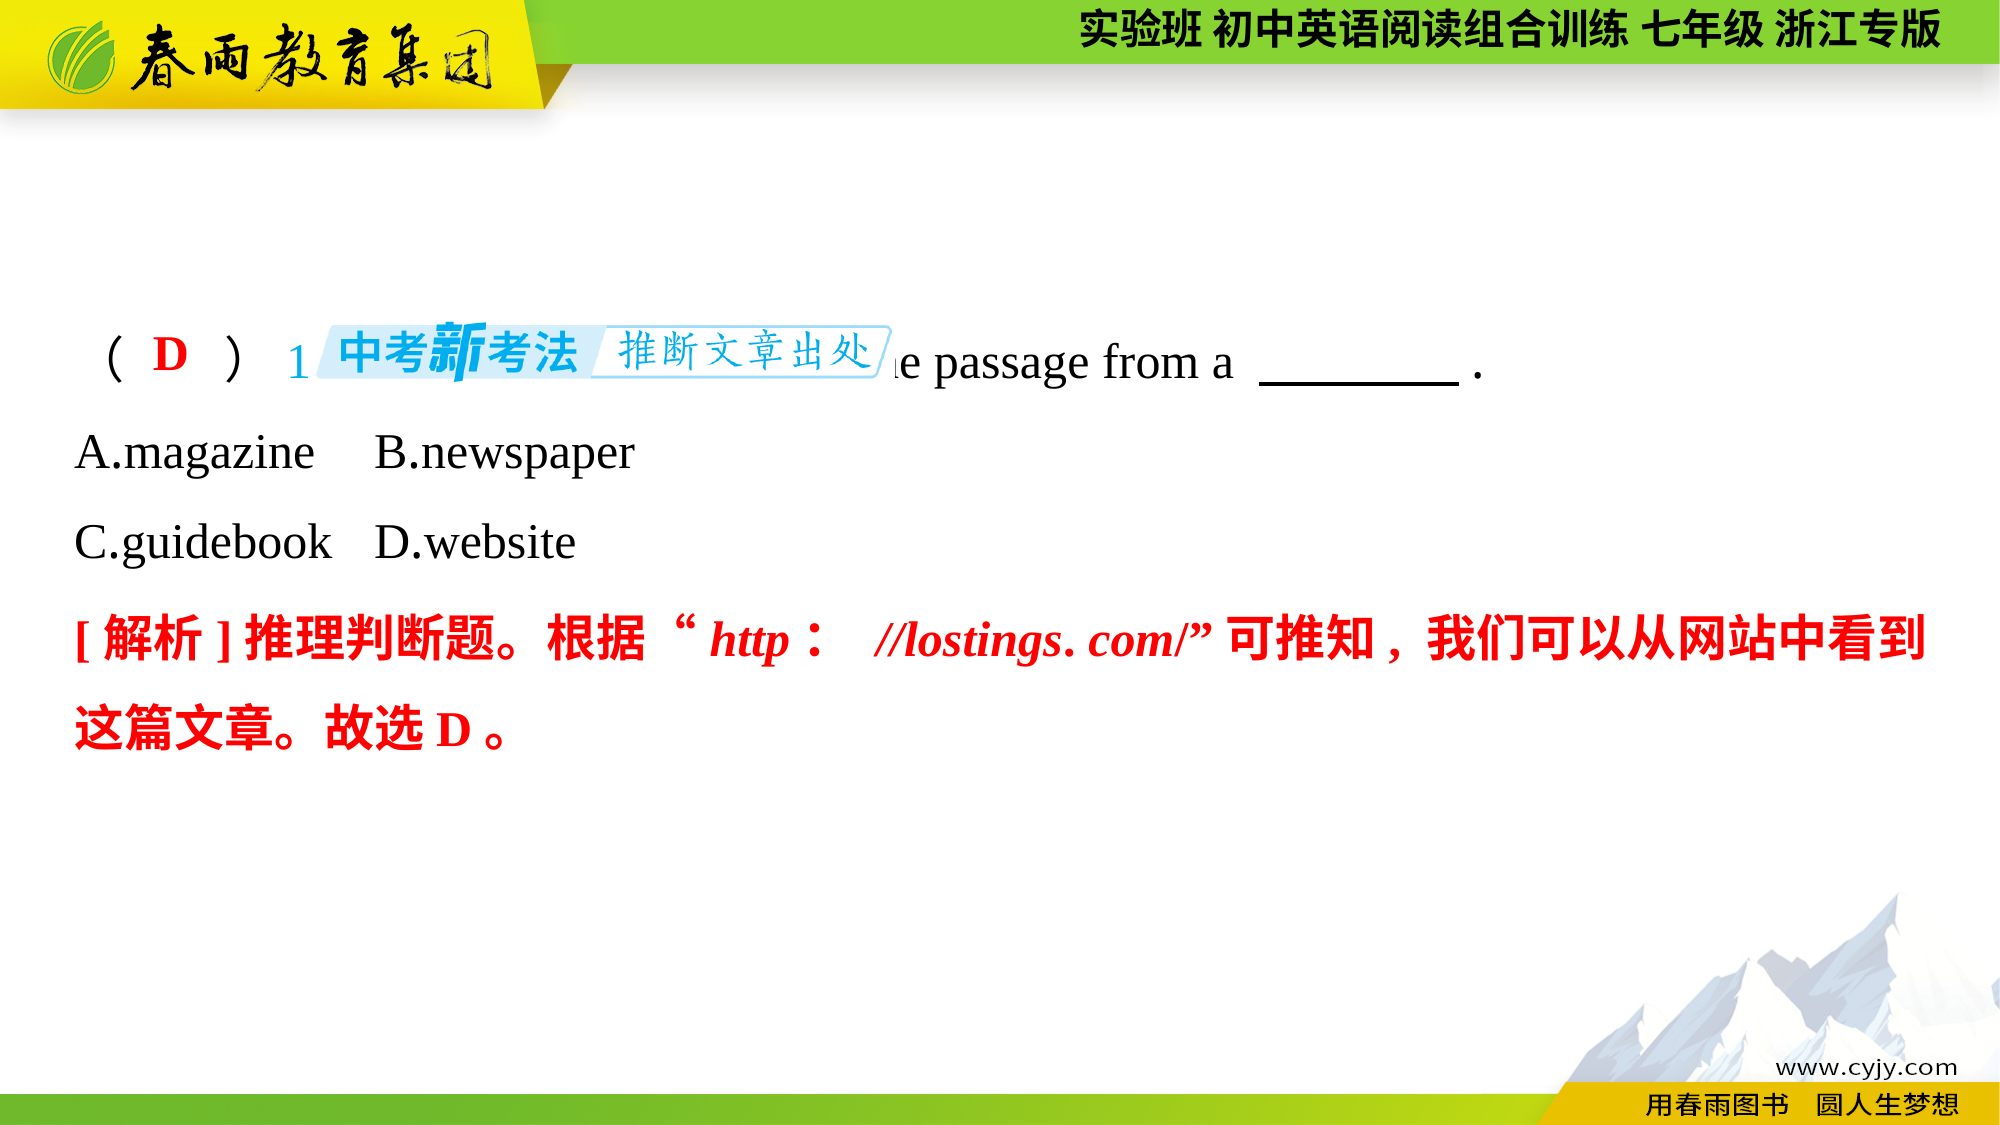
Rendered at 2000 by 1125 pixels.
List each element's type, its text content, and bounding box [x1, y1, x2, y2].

list （ ）1. We can see the passage from a . A.magazine B.newspaper C.guidebook D.website [59, 290, 1944, 569]
text_box [解析]推理判断题。根据“http： //lostings. com/”可推知, 我们可以从网站中看到这篇文章。故选D。 [59, 569, 1944, 764]
picture [0, 0, 2000, 1125]
text_box D [138, 312, 204, 388]
